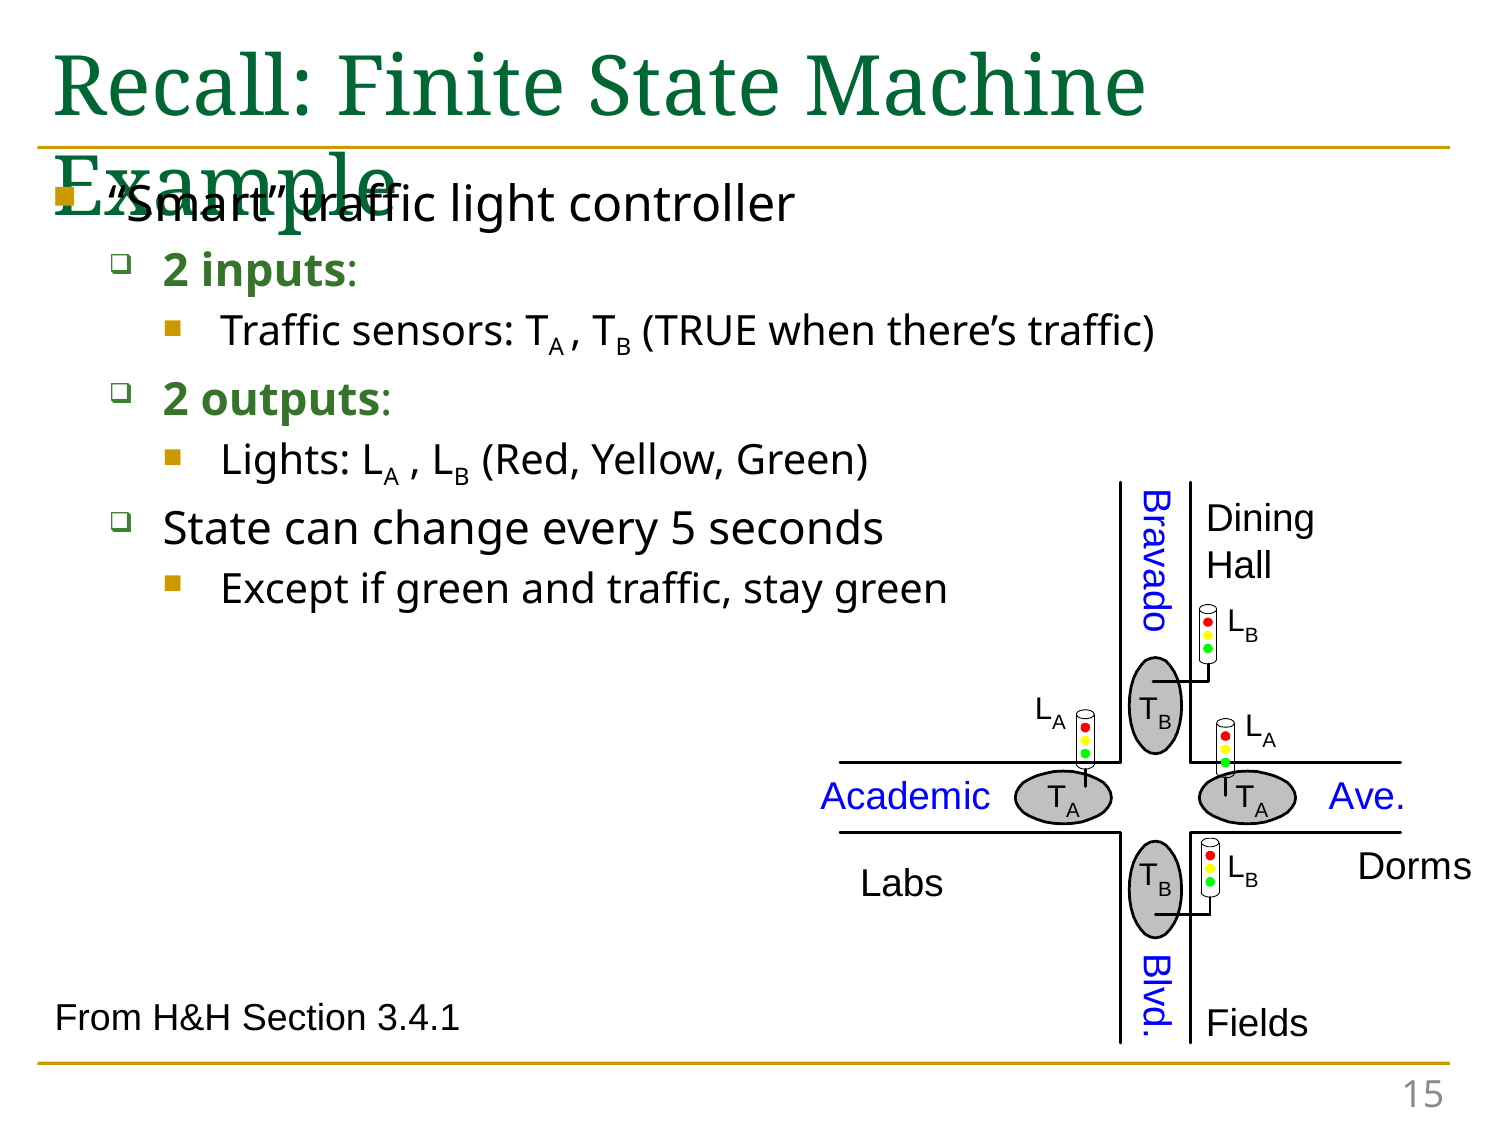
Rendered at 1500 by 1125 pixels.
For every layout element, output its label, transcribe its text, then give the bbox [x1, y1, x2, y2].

text_box From H&H Section 3.4.1 [39, 985, 476, 1045]
list “Smart” traffic light controller 2 inputs: Traffic sensors: TA , TB (TRUE when there’s traffic) 2 outputs: Lights: LA , LB (Red, Yellow, Green) State can change every 5 seconds Except if green and traffic, stay green [37, 163, 1450, 1016]
title Recall: Finite State Machine Example [37, 24, 1450, 163]
slide_number 15 [1121, 1076, 1460, 1125]
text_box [800, 468, 1500, 1067]
